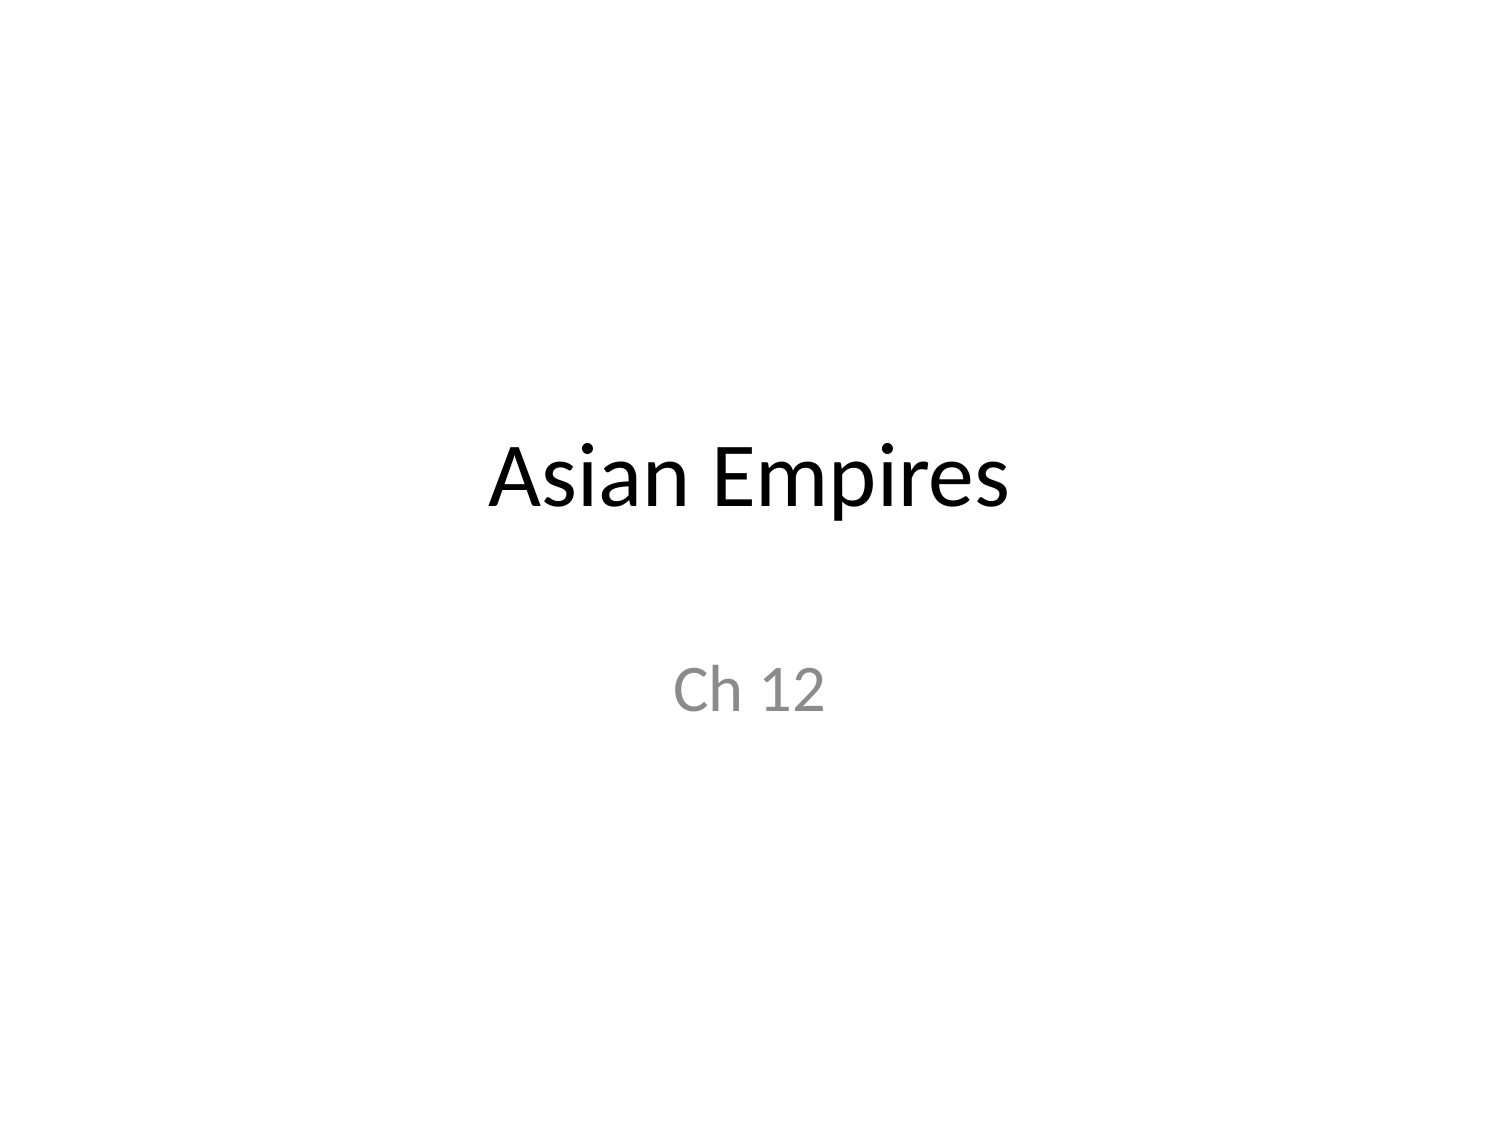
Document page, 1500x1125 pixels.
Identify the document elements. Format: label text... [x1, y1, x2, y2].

title Asian Empires [112, 349, 1388, 591]
subtitle Ch 12 [225, 637, 1275, 925]
